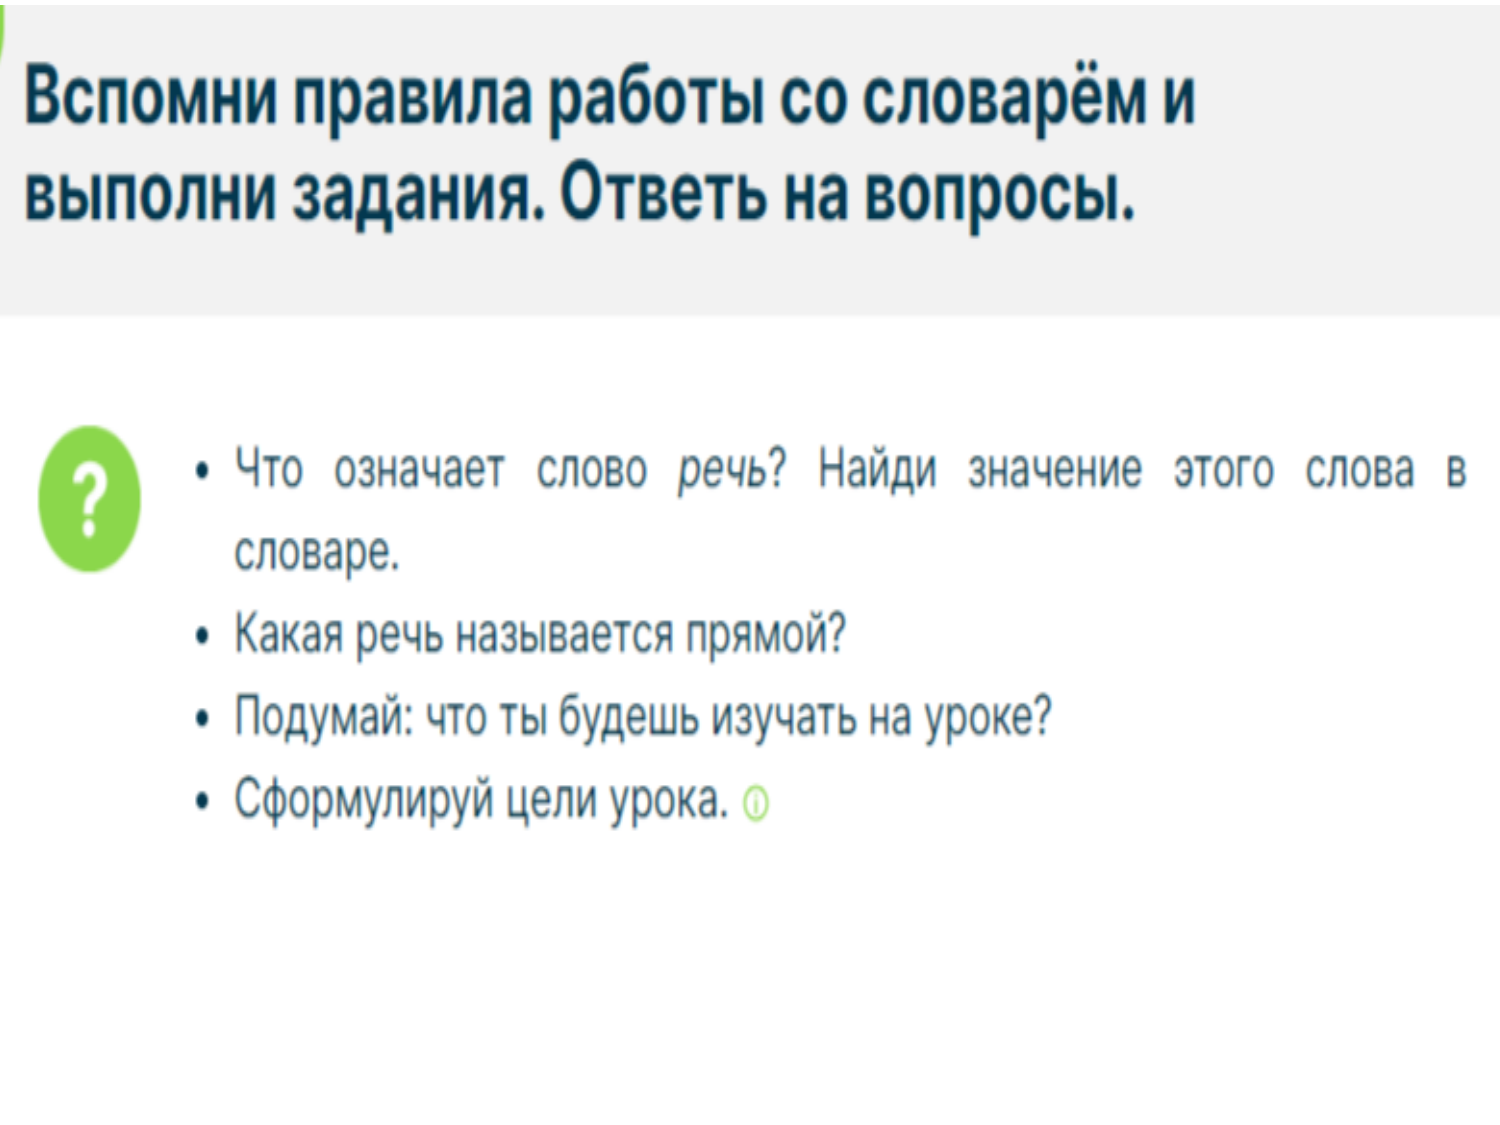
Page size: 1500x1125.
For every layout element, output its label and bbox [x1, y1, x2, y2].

picture [0, 4, 1500, 975]
